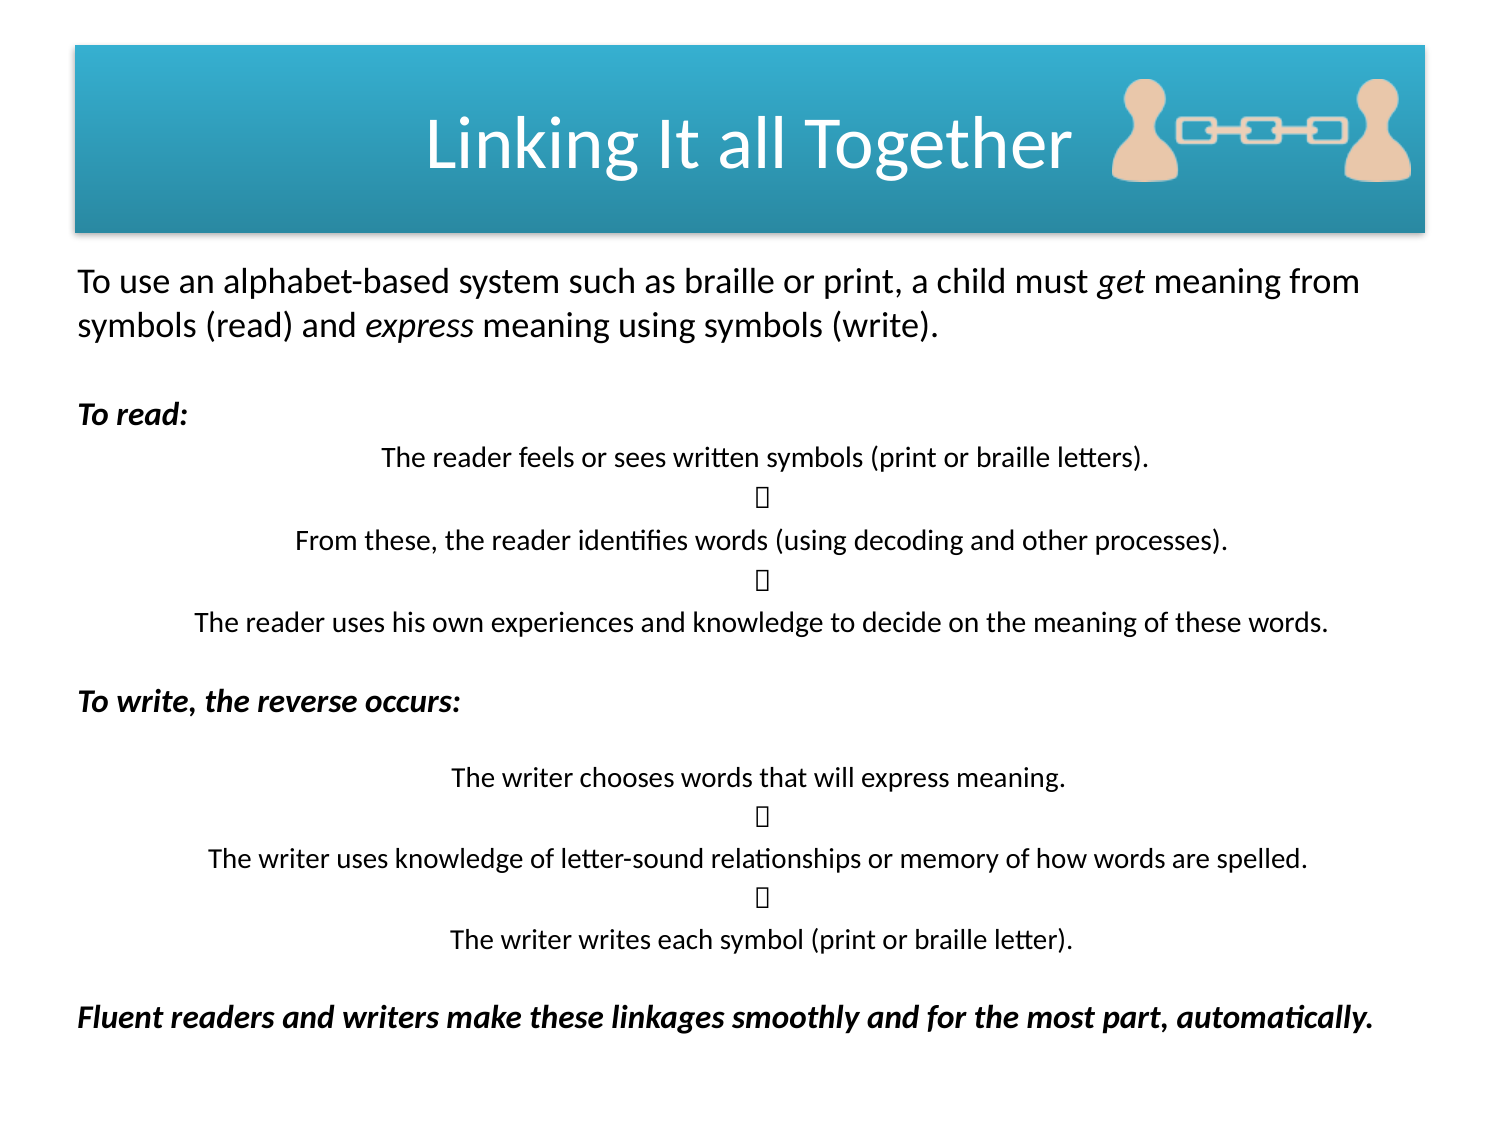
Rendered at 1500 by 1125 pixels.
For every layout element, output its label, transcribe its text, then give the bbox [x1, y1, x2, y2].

list To use an alphabet-based system such as braille or print, a child must get meaning from symbols (read) and express meaning using symbols (write). To read: The reader feels or sees written symbols (print or braille letters).  From these, the reader identifies words (using decoding and other processes).  The reader uses his own experiences and knowledge to decide on the meaning of these words. To write, the reverse occurs: The writer chooses words that will express meaning.  The writer uses knowledge of letter-sound relationships or memory of how words are spelled.  The writer writes each symbol (print or braille letter). Fluent readers and writers make these linkages smoothly and for the most part, automatically. [62, 249, 1463, 1075]
title Linking It all Together [75, 45, 1425, 233]
picture [1112, 78, 1412, 182]
text_box [74, 412, 1438, 1088]
